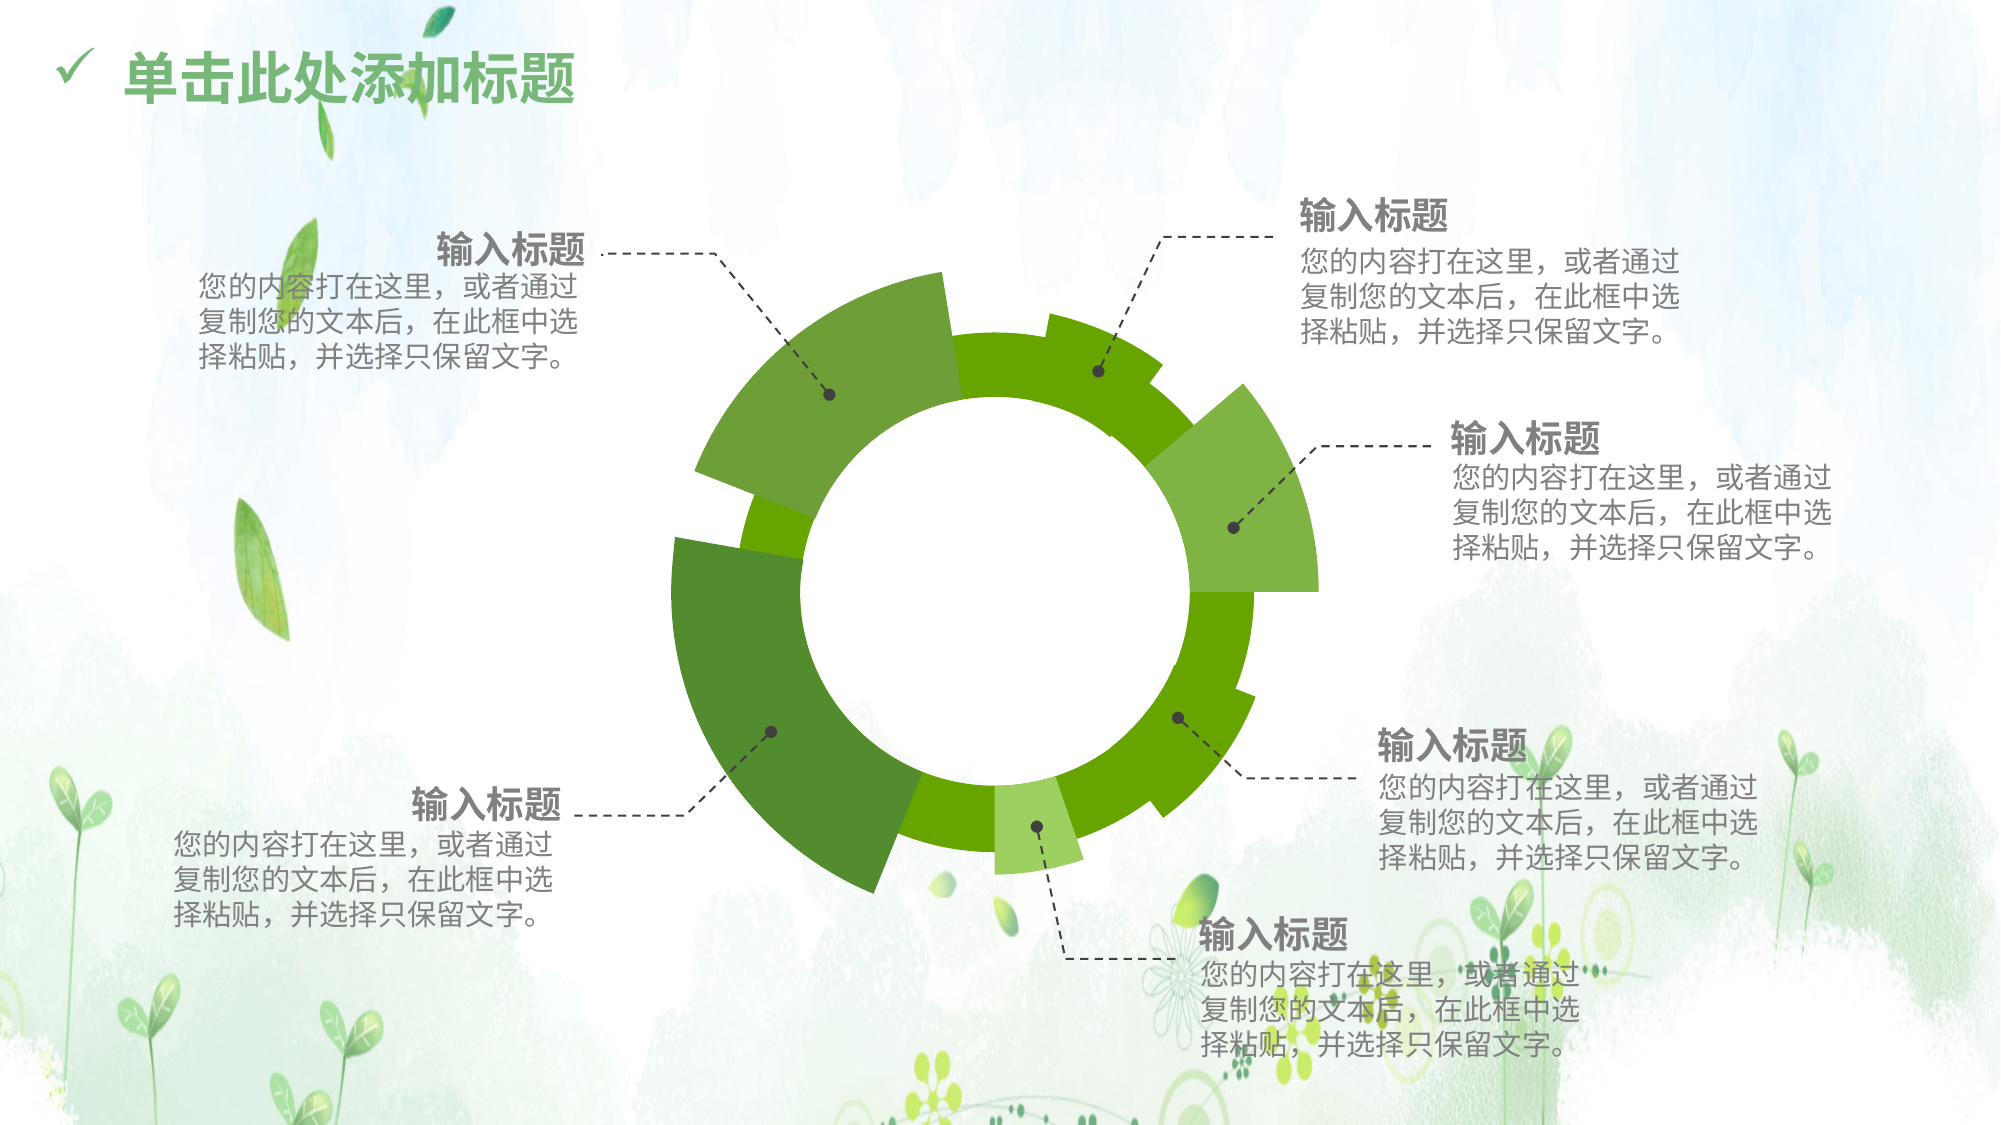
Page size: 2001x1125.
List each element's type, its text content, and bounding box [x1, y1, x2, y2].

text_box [184, 218, 830, 395]
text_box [158, 731, 772, 941]
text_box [1233, 407, 1851, 574]
picture [0, 0, 2001, 1125]
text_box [1036, 826, 1622, 1071]
title 单击此处添加标题 [36, 43, 1762, 120]
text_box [671, 271, 1319, 894]
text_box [1098, 184, 1718, 372]
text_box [1177, 714, 1801, 883]
